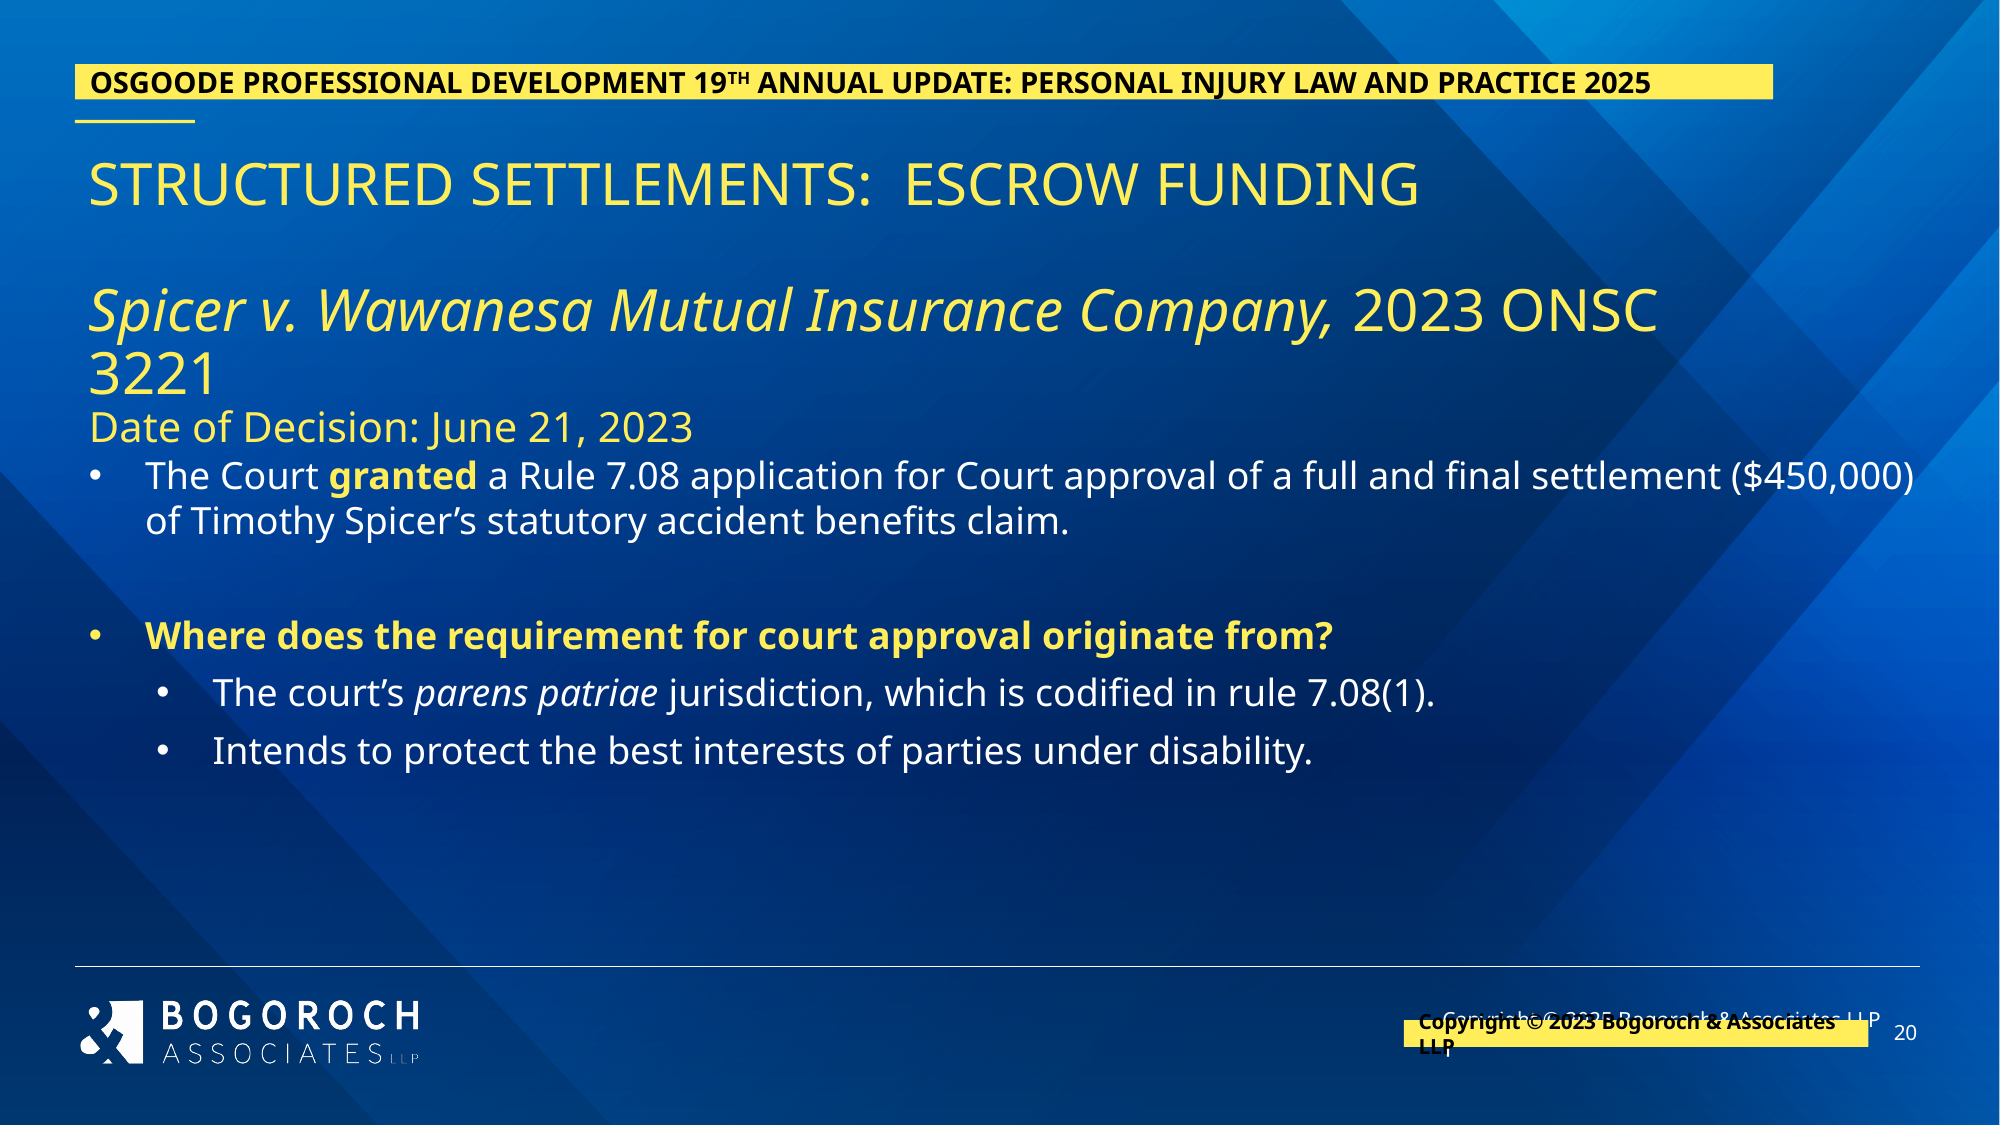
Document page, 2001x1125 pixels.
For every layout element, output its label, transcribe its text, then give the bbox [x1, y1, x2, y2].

text_box Copyright © 2023 Bogoroch & Associates LLP [1403, 1019, 1869, 1048]
title STRUCTURED SETTLEMENTS: ESCROW FUNDING Spicer v. Wawanesa Mutual Insurance Company, 2023 ONSC 3221 Date of Decision: June 21, 2023 [88, 147, 1814, 264]
picture [0, 0, 2000, 1125]
list The Court granted a Rule 7.08 application for Court approval of a full and final settlement ($450,000) of Timothy Spicer’s statutory accident benefits claim. Where does the requirement for court approval originate from? The court’s parens patriae jurisdiction, which is codified in rule 7.08(1). Intends to protect the best interests of parties under disability. [88, 386, 1934, 862]
